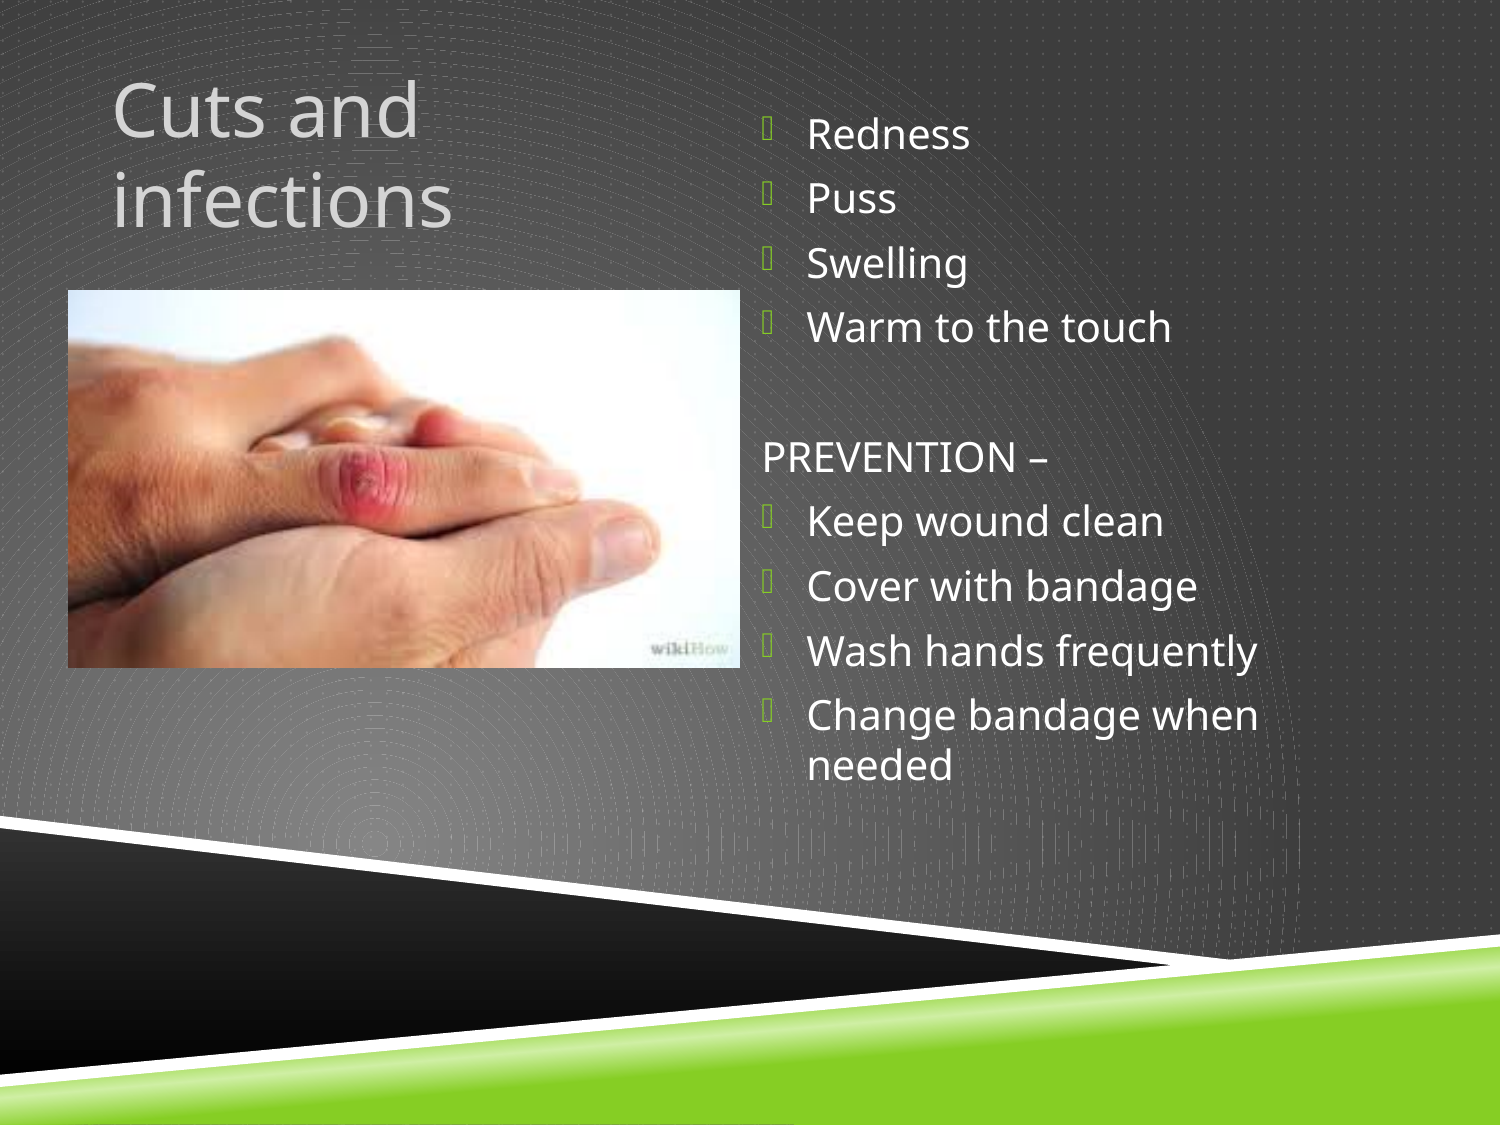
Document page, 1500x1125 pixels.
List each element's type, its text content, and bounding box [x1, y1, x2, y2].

list Redness Puss Swelling Warm to the touch PREVENTION – Keep wound clean Cover with bandage Wash hands frequently Change bandage when needed [750, 99, 1388, 788]
picture [67, 290, 740, 668]
title Cuts and infections [111, 99, 750, 250]
